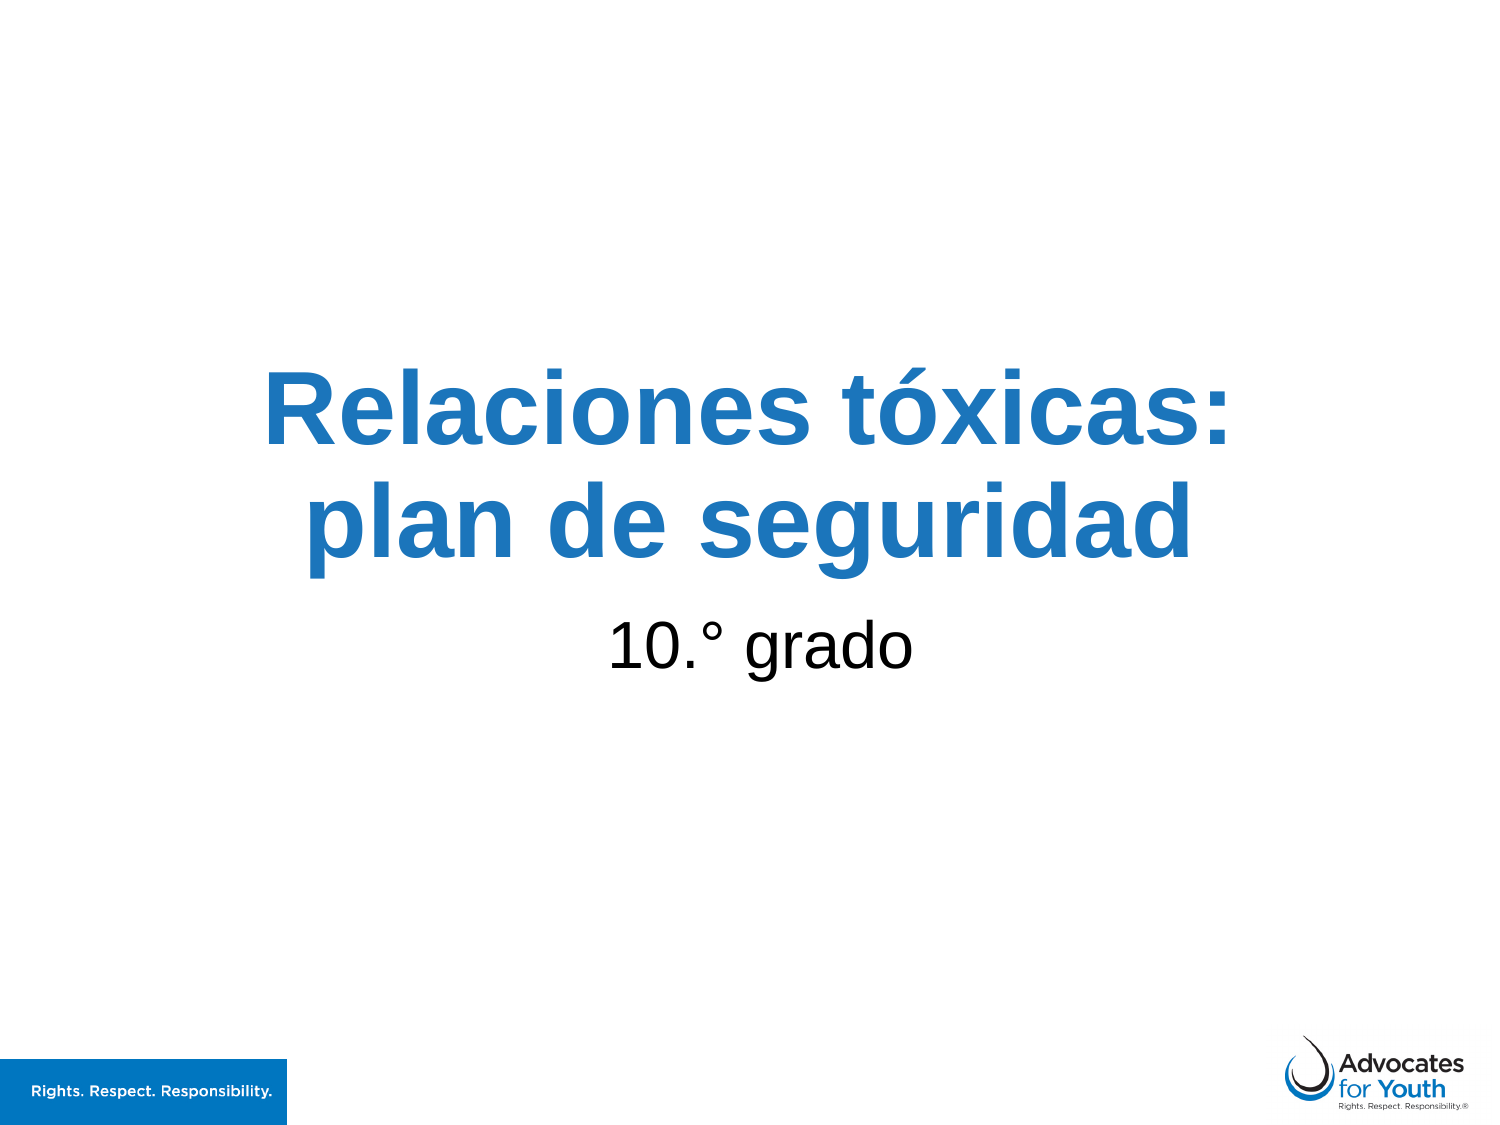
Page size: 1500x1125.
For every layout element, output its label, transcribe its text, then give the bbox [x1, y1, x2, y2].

picture [1266, 1024, 1492, 1125]
subtitle 10.° grado [236, 603, 1287, 891]
picture [0, 1059, 287, 1125]
title Relaciones tóxicas: plan de seguridad [112, 346, 1388, 588]
